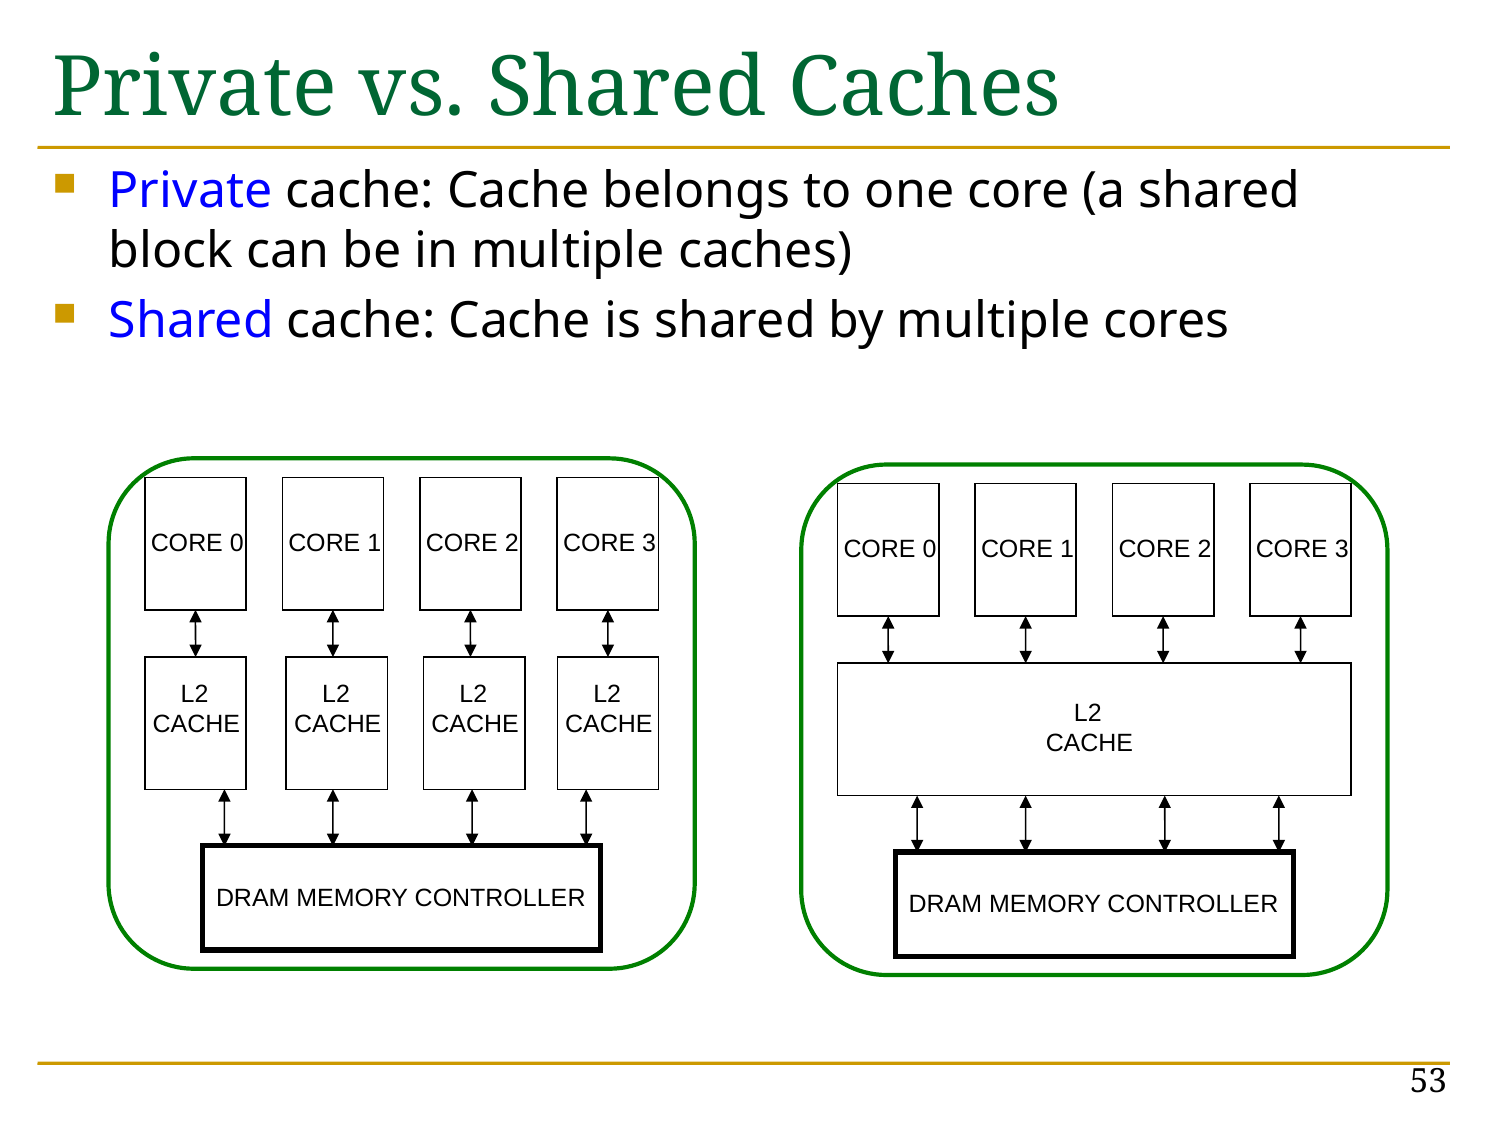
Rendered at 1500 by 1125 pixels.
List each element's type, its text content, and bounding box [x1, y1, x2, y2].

list Private cache: Cache belongs to one core (a shared block can be in multiple caches) Shared cache: Cache is shared by multiple cores [37, 149, 1450, 1016]
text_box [108, 458, 695, 969]
slide_number 53 [1111, 1036, 1462, 1112]
title Private vs. Shared Caches [37, 24, 1450, 149]
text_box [800, 464, 1388, 976]
